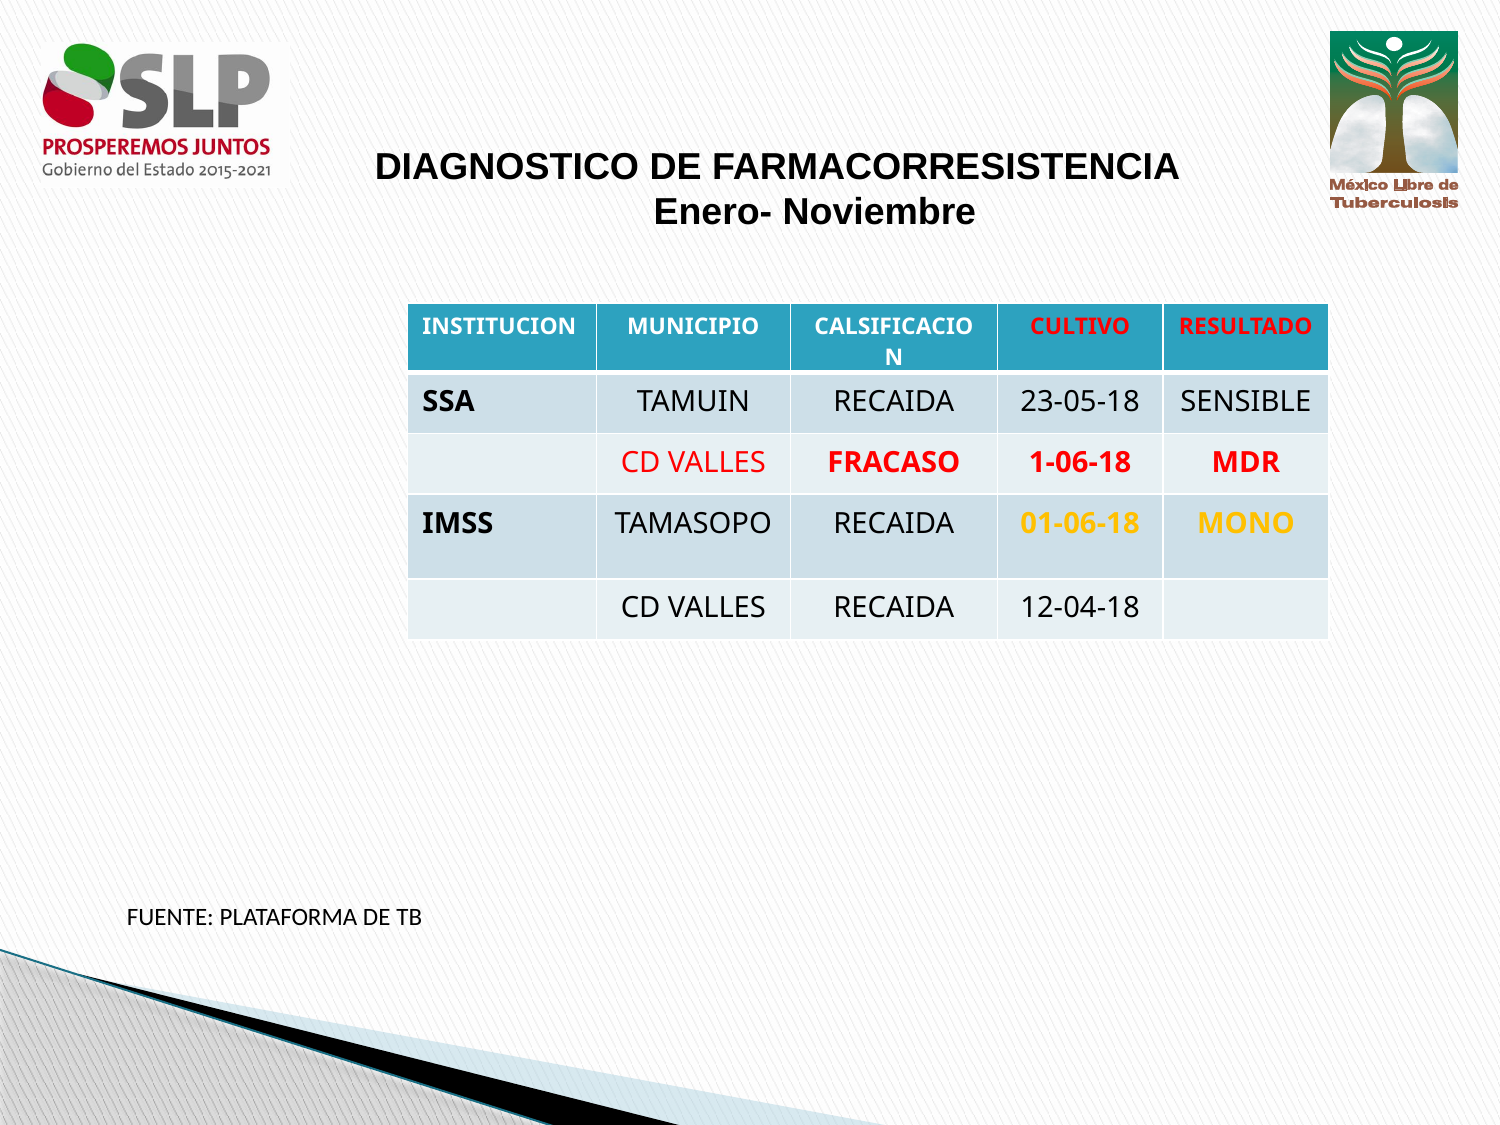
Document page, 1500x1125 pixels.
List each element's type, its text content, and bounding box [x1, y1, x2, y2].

table_cell RECAIDA [791, 495, 997, 578]
picture [1328, 30, 1459, 209]
text_box FUENTE: PLATAFORMA DE TB [112, 893, 1202, 938]
table_cell MONO [1164, 495, 1328, 578]
table_cell 01-06-18 [998, 495, 1162, 578]
table_cell TAMUIN [597, 375, 790, 433]
table_cell SSA [408, 375, 596, 433]
table_header RESULTADO [1164, 304, 1328, 370]
table_cell [408, 580, 596, 639]
table_cell [1164, 580, 1328, 639]
table_cell 1-06-18 [998, 434, 1162, 493]
table_header INSTITUCION [408, 304, 596, 370]
table_cell [408, 434, 596, 493]
table_cell IMSS [408, 495, 596, 578]
table_cell SENSIBLE [1164, 375, 1328, 433]
table_cell 12-04-18 [998, 580, 1162, 639]
picture [40, 42, 290, 188]
text_box DIAGNOSTICO DE FARMACORRESISTENCIA Enero- Noviembre [360, 134, 1270, 239]
table_cell CD VALLES [597, 434, 790, 493]
table_cell RECAIDA [791, 375, 997, 433]
table_cell FRACASO [791, 434, 997, 493]
table_cell RECAIDA [791, 580, 997, 639]
table_header CULTIVO [998, 304, 1162, 370]
table_cell TAMASOPO [597, 495, 790, 578]
table_cell MDR [1164, 434, 1328, 493]
table_cell 23-05-18 [998, 375, 1162, 433]
table_header MUNICIPIO [597, 304, 790, 370]
table_cell CD VALLES [597, 580, 790, 639]
table_header CALSIFICACION [791, 304, 997, 370]
